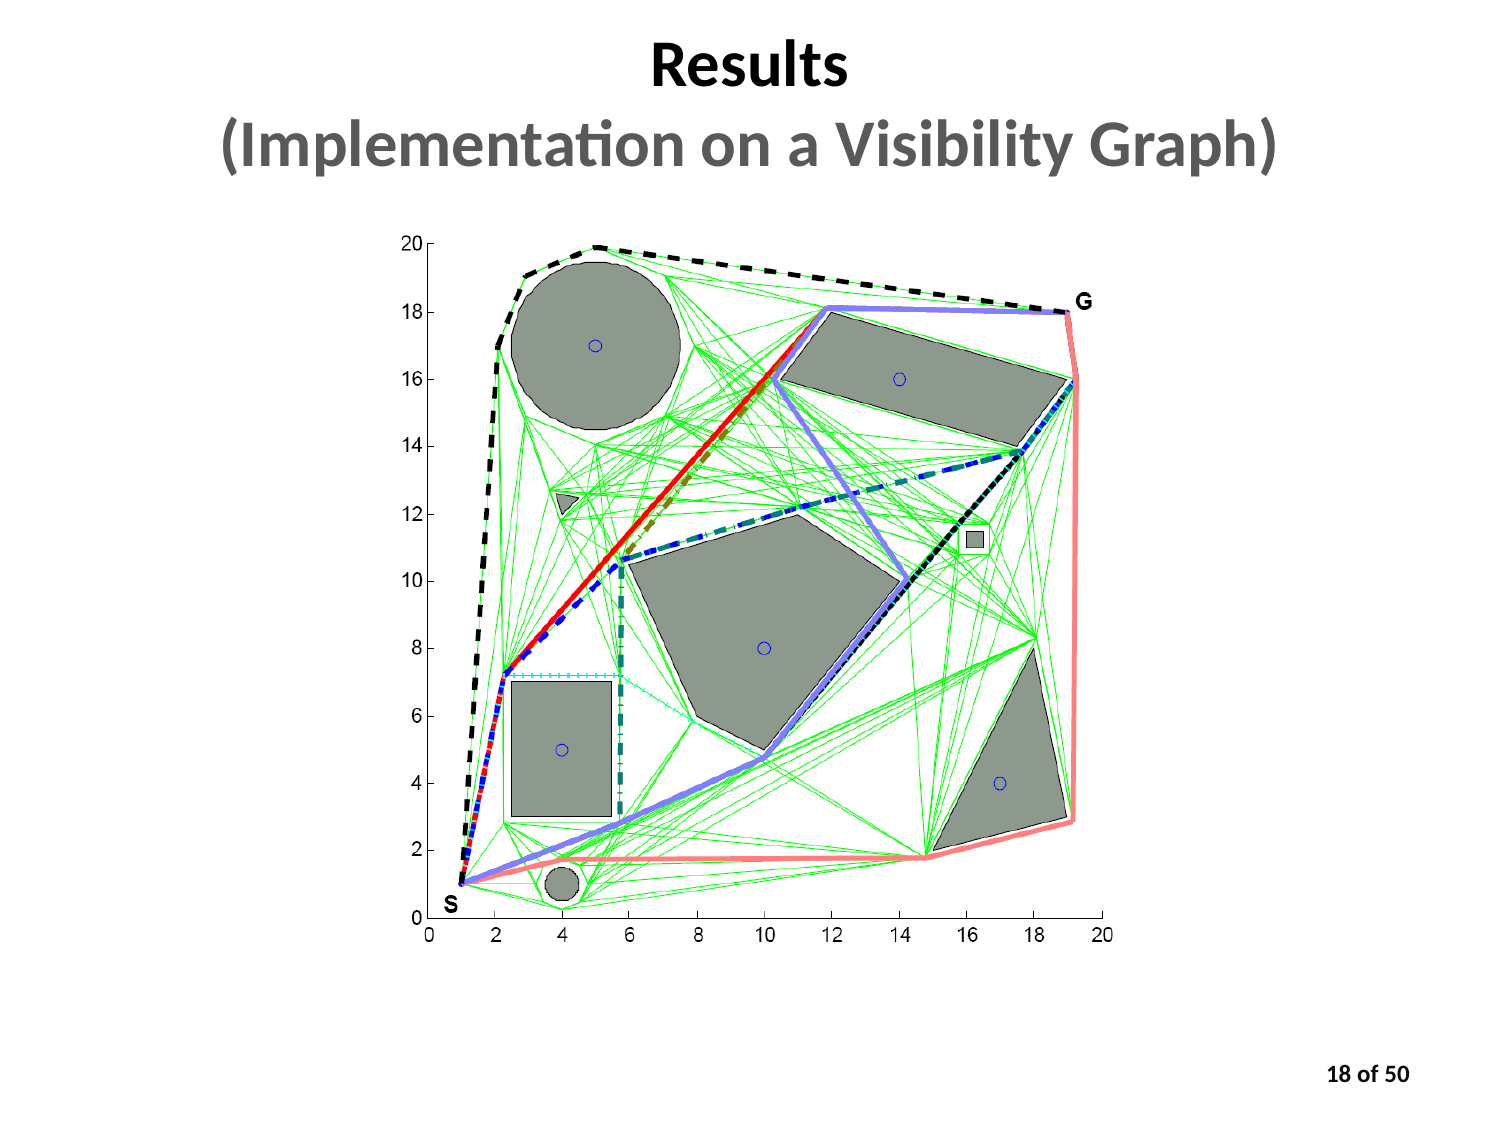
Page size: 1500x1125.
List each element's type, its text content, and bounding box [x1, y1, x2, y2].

picture [387, 219, 1142, 976]
slide_number 18 of 50 [1074, 1042, 1425, 1103]
text_box Results (Implementation on a Visibility Graph) [0, 12, 1500, 188]
